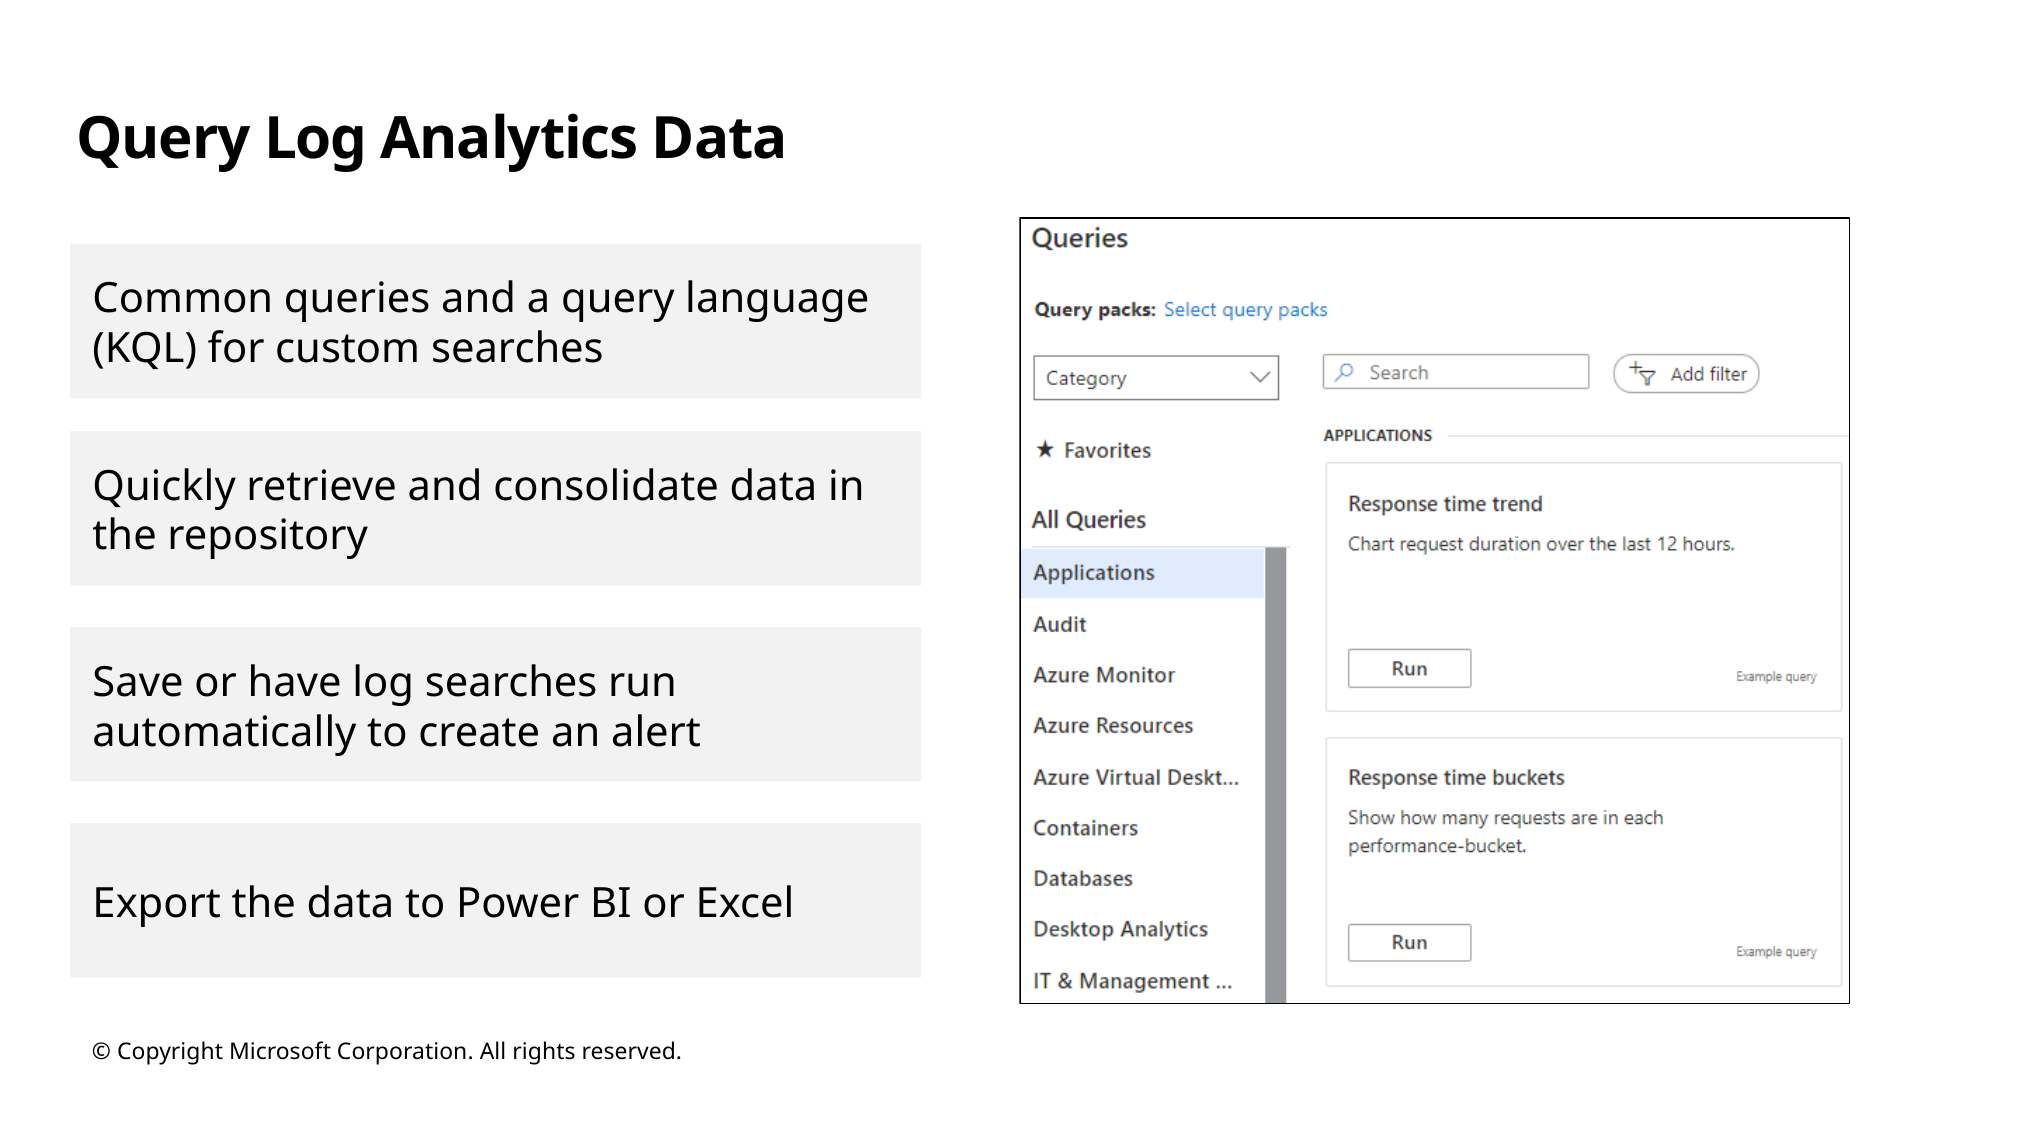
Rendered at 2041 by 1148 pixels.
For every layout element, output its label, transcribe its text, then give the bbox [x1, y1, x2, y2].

text_box Save or have log searches run automatically to create an alert [69, 626, 922, 782]
text_box Quickly retrieve and consolidate data in the repository [69, 430, 922, 586]
title Query Log Analytics Data [76, 93, 1968, 230]
picture [1018, 216, 1851, 1005]
text_box Export the data to Power BI or Excel [69, 822, 922, 978]
text_box Common queries and a query language (KQL) for custom searches [69, 243, 922, 399]
